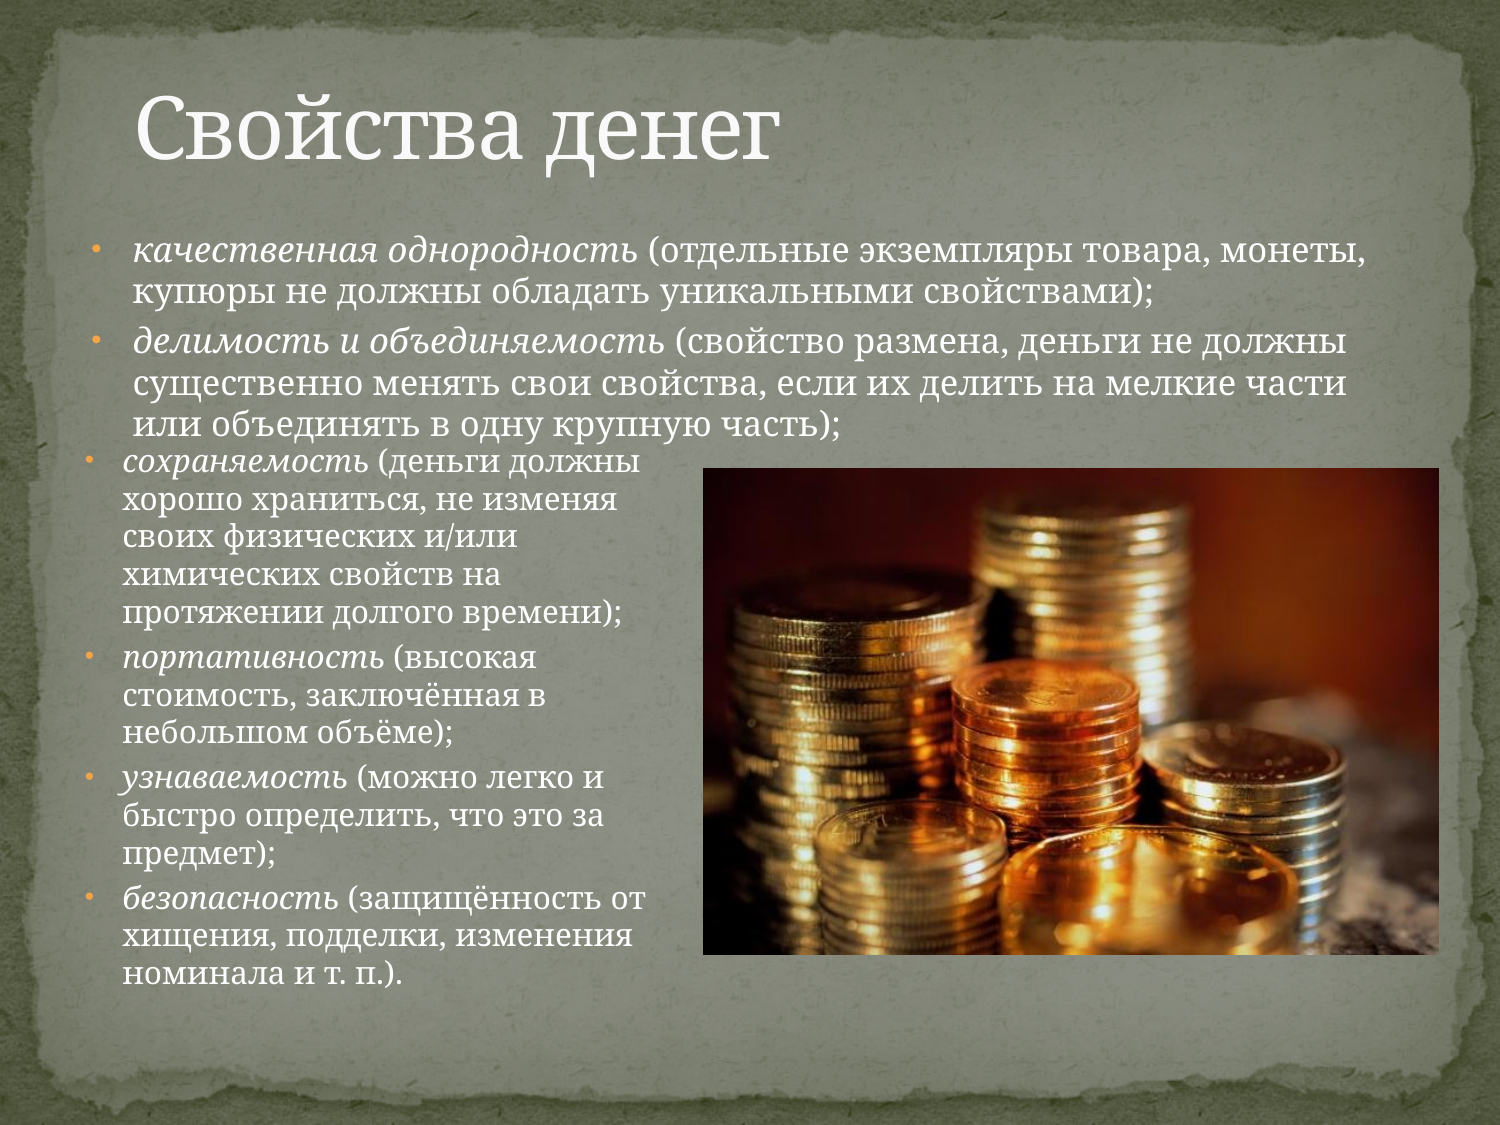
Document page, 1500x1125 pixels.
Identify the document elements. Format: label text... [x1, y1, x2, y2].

title Свойства денег [74, 24, 1425, 185]
list сохраняемость (деньги должны хорошо храниться, не изменяя своих физических и/или химических свойств на протяжении долгого времени); портативность (высокая стоимость, заключённая в небольшом объёме); узнаваемость (можно легко и быстро определить, что это за предмет); безопасность (защищённость от хищения, подделки, изменения номинала и т. п.). [70, 433, 685, 1013]
list качественная однородность (отдельные экземпляры товара, монеты, купюры не должны обладать уникальными свойствами); делимость и объединяемость (свойство размена, деньги не должны существенно менять свои свойства, если их делить на мелкие части или объединять в одну крупную часть); [76, 219, 1429, 457]
picture [703, 468, 1440, 955]
